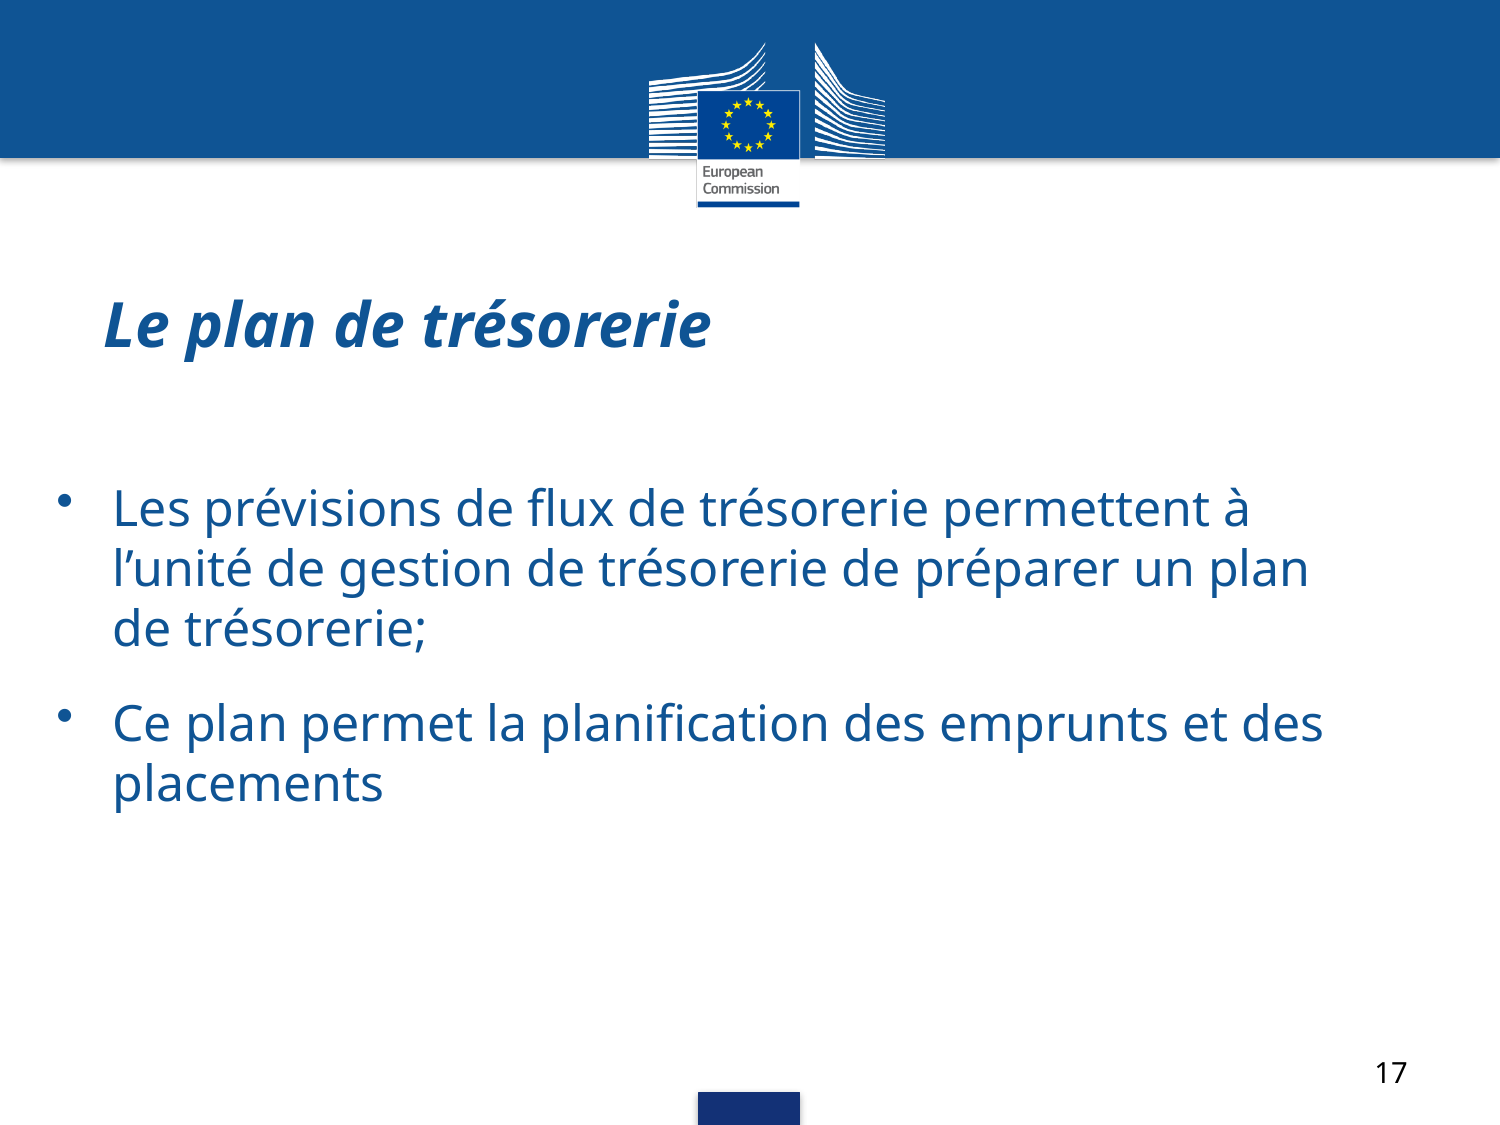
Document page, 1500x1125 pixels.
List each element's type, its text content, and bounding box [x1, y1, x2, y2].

title Le plan de trésorerie [29, 245, 1500, 400]
slide_number 17 [1359, 1046, 1500, 1125]
list Les prévisions de flux de trésorerie permettent à l’unité de gestion de trésorerie de préparer un plan de trésorerie; Ce plan permet la planification des emprunts et des placements [40, 468, 1392, 993]
picture [649, 42, 885, 208]
